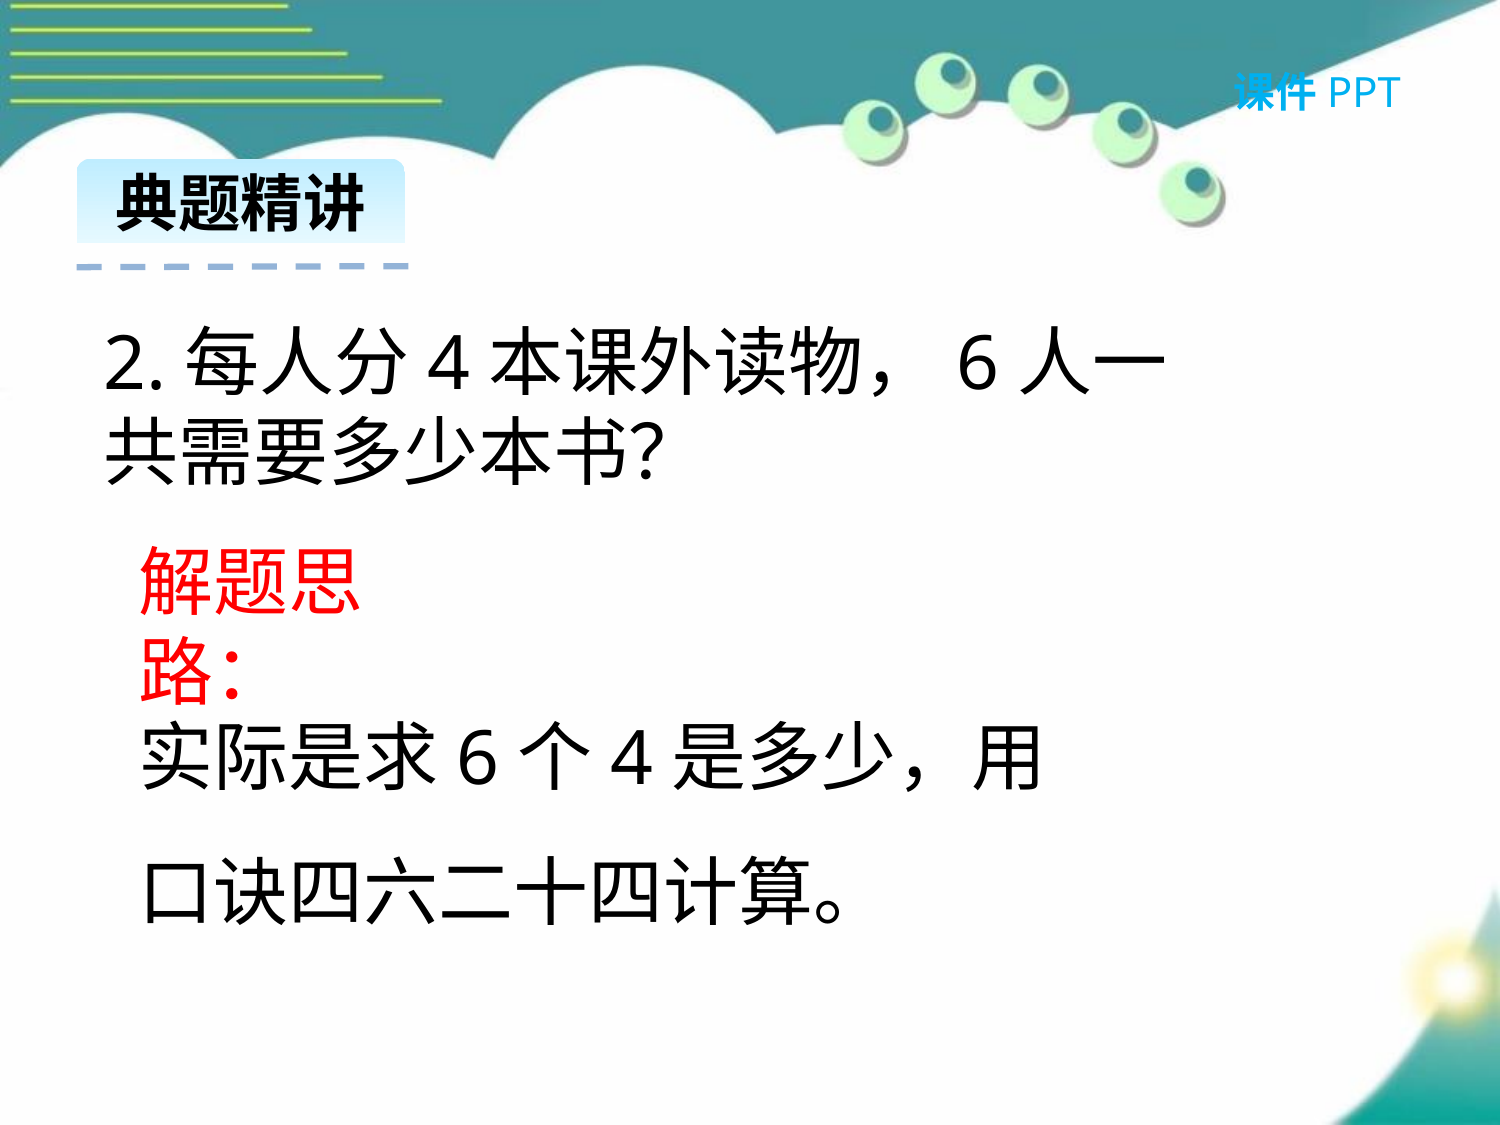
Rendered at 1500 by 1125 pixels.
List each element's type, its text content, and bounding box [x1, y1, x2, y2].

text_box 典题精讲 [76, 158, 405, 244]
text_box 实际是求6个4是多少，用口诀四六二十四计算。 [123, 656, 1063, 942]
text_box 解题思路： [123, 527, 514, 656]
picture [0, 0, 1500, 1125]
text_box 2.每人分4本课外读物，6人一共需要多少本书？ [88, 307, 1242, 502]
text_box 课件PPT [1218, 58, 1418, 124]
